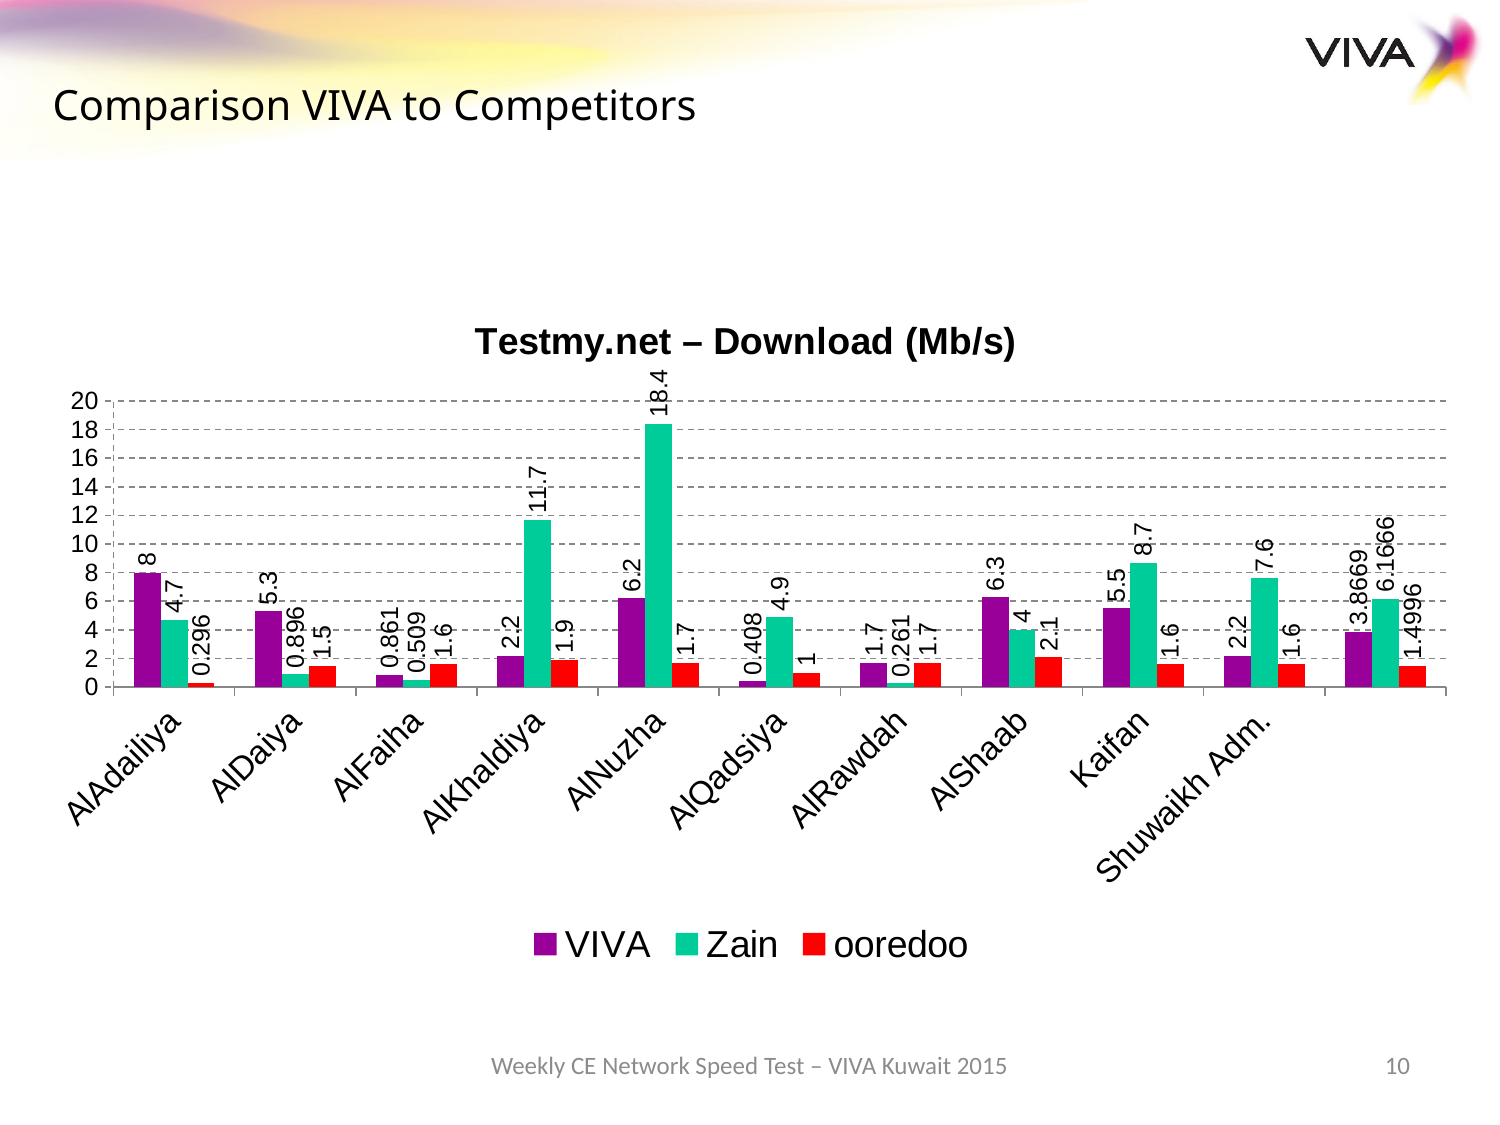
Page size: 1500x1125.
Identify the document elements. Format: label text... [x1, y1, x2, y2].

text_box Comparison VIVA to Competitors [37, 24, 1278, 184]
picture [1300, 12, 1485, 105]
text_box 10 [1074, 1042, 1425, 1103]
picture [0, 0, 1089, 160]
chart [27, 287, 1476, 974]
text_box Weekly CE Network Speed Test – VIVA Kuwait 2015 [205, 1042, 1074, 1103]
